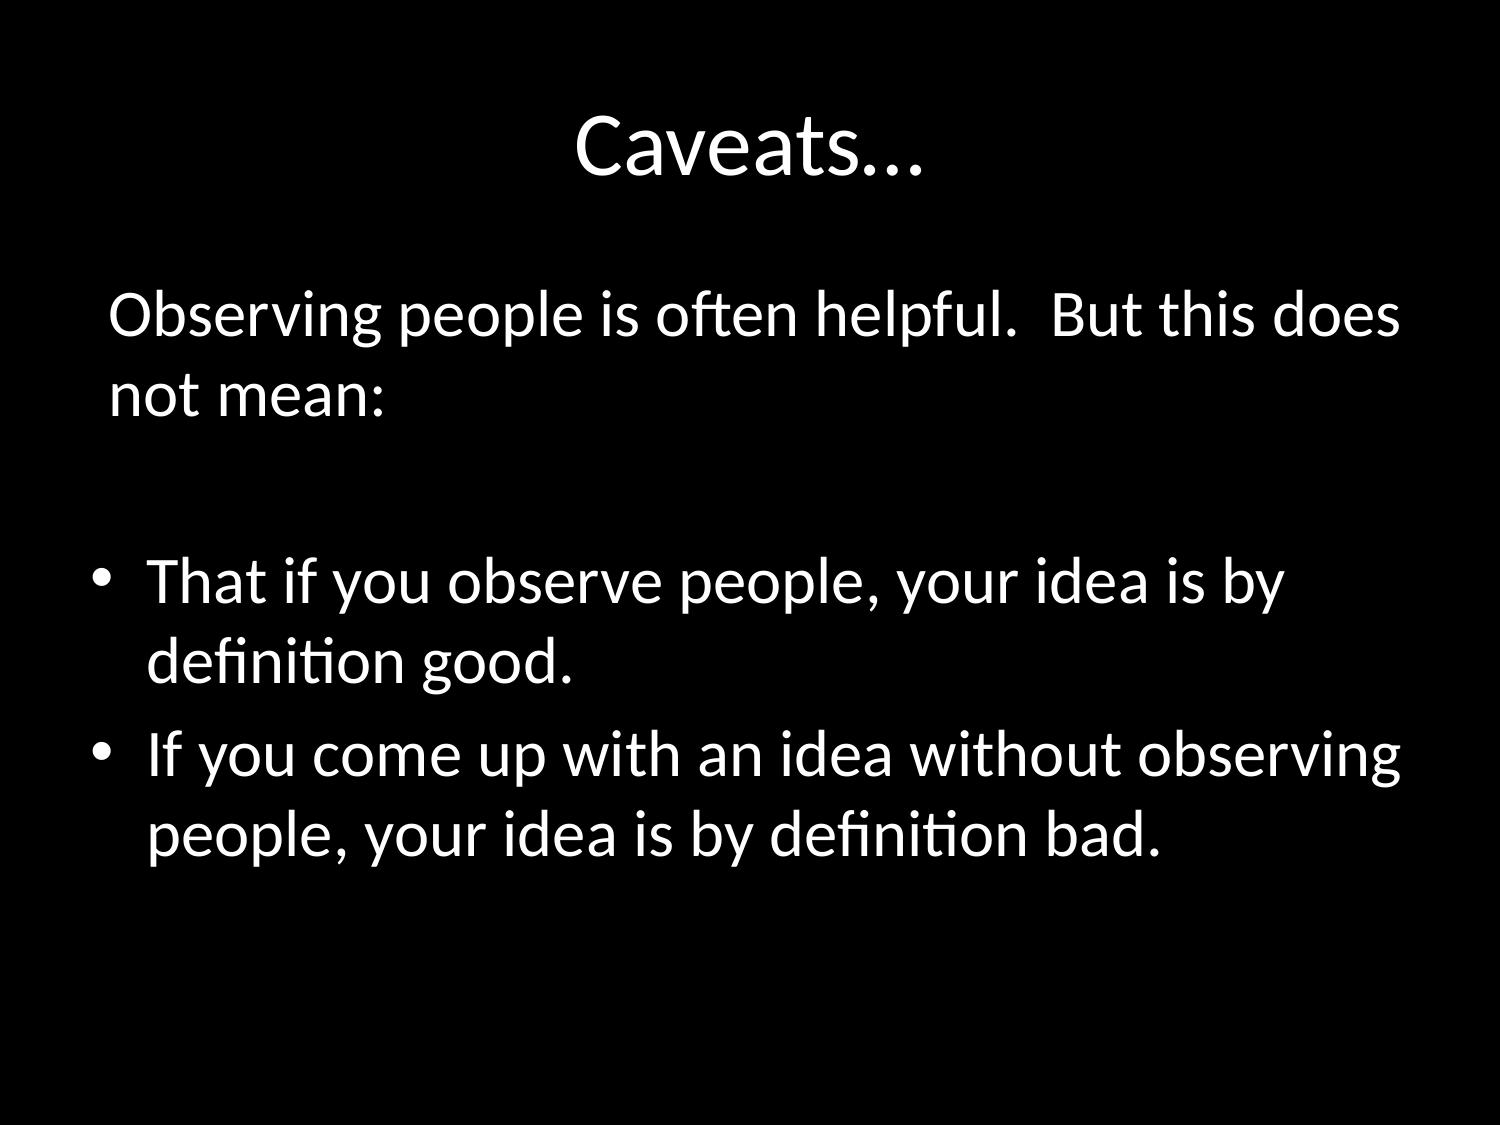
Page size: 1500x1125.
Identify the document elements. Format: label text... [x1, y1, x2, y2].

list Observing people is often helpful. But this does not mean: That if you observe people, your idea is by definition good. If you come up with an idea without observing people, your idea is by definition bad. [75, 262, 1425, 1005]
title Caveats… [75, 45, 1425, 233]
